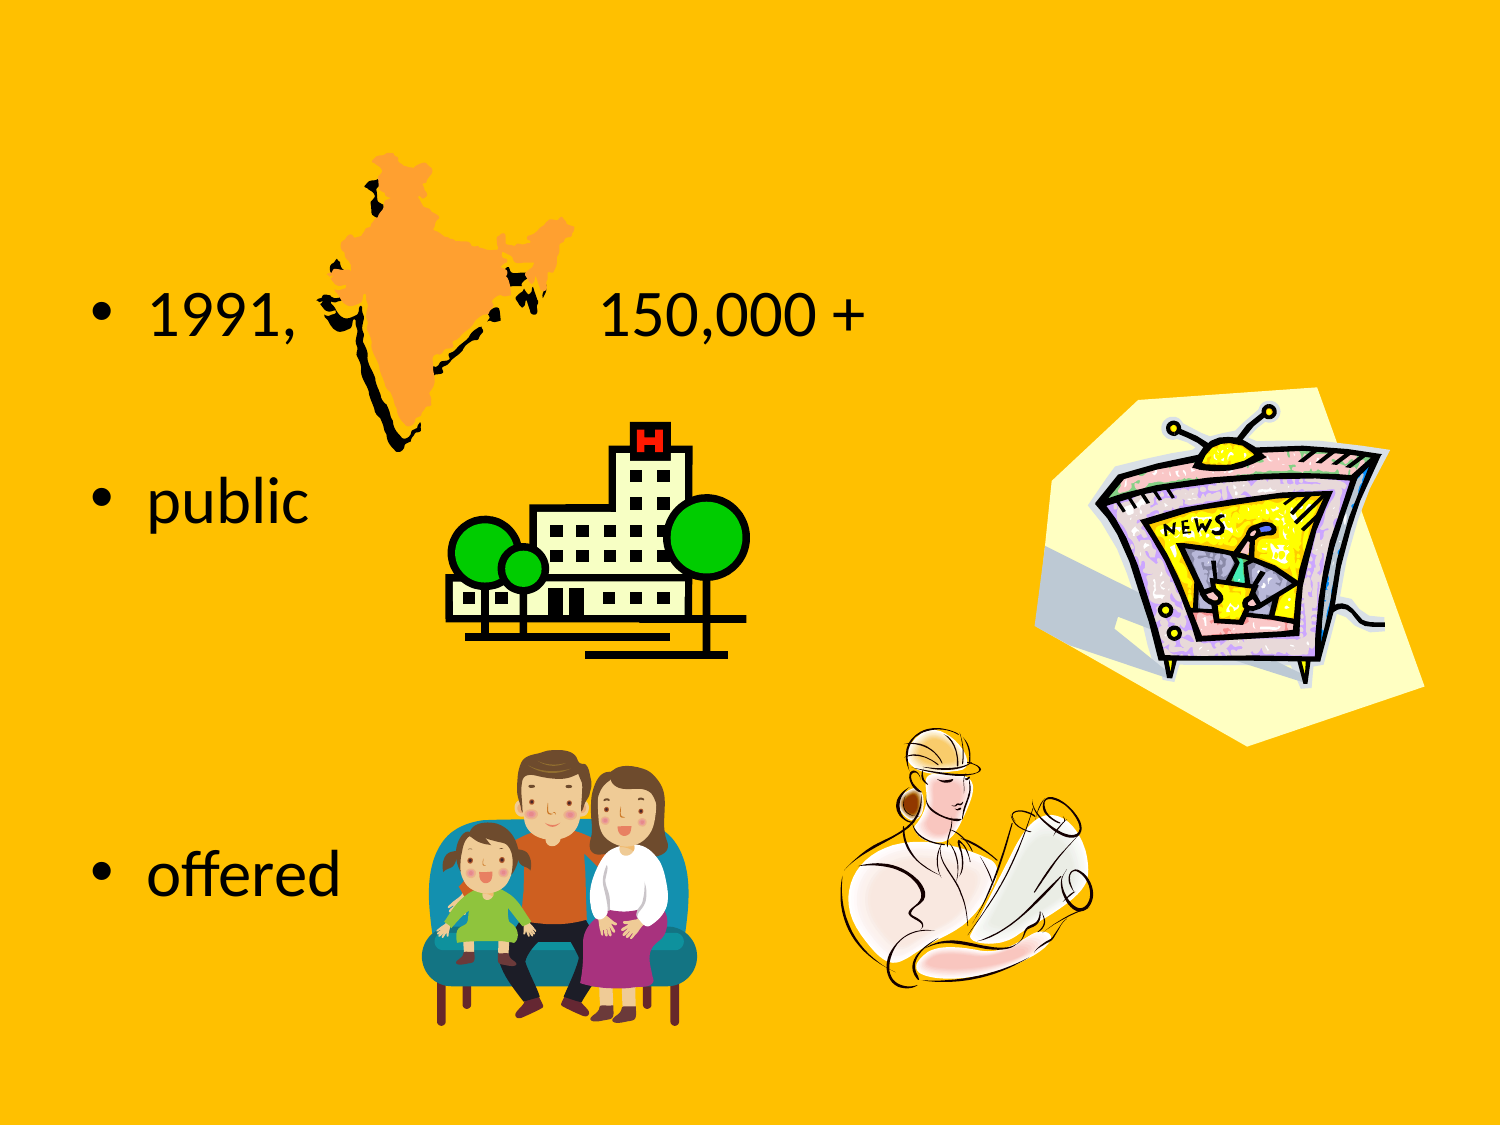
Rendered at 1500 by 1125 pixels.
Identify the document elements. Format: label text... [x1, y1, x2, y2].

picture [316, 152, 751, 659]
picture [831, 386, 1429, 992]
picture [421, 749, 698, 1027]
list 1991, 150,000 + public offered [75, 262, 1425, 1005]
